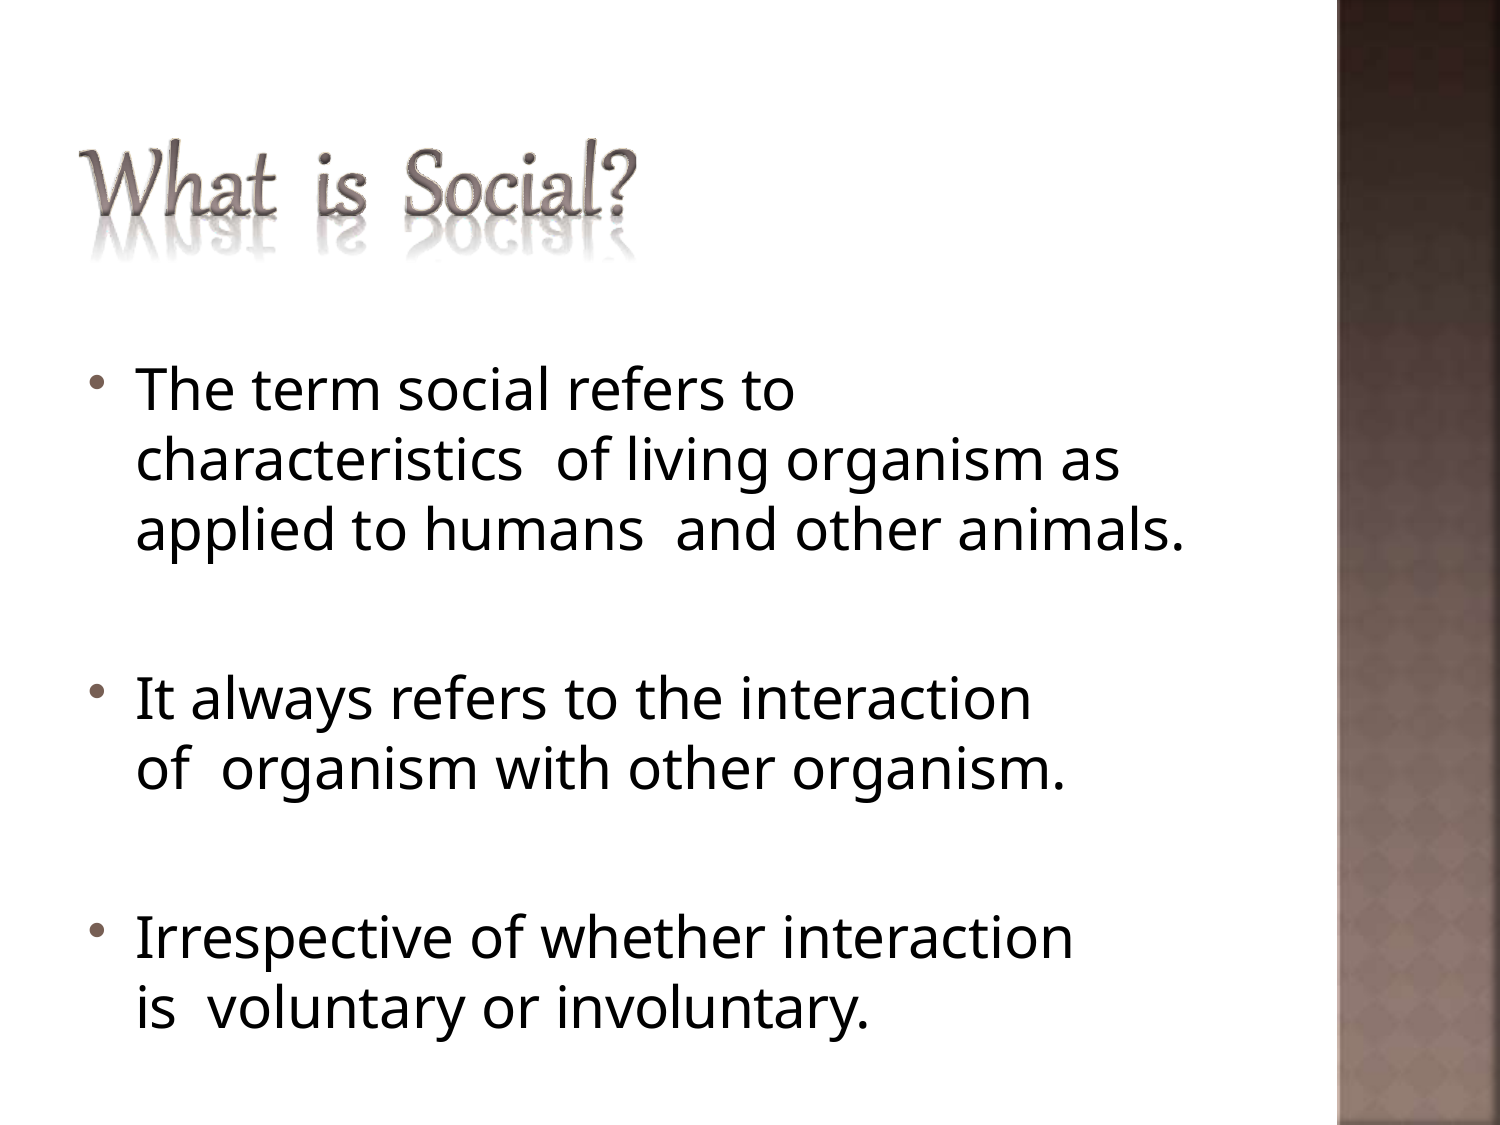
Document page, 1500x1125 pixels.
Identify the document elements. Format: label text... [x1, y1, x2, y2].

text_box The term social refers to characteristics of living organism as applied to humans and other animals. It always refers to the interaction of organism with other organism. Irrespective of whether interaction is voluntary or involuntary. [87, 350, 1188, 1041]
text_box [77, 213, 638, 291]
text_box [1337, 0, 1500, 1125]
text_box [78, 138, 637, 216]
